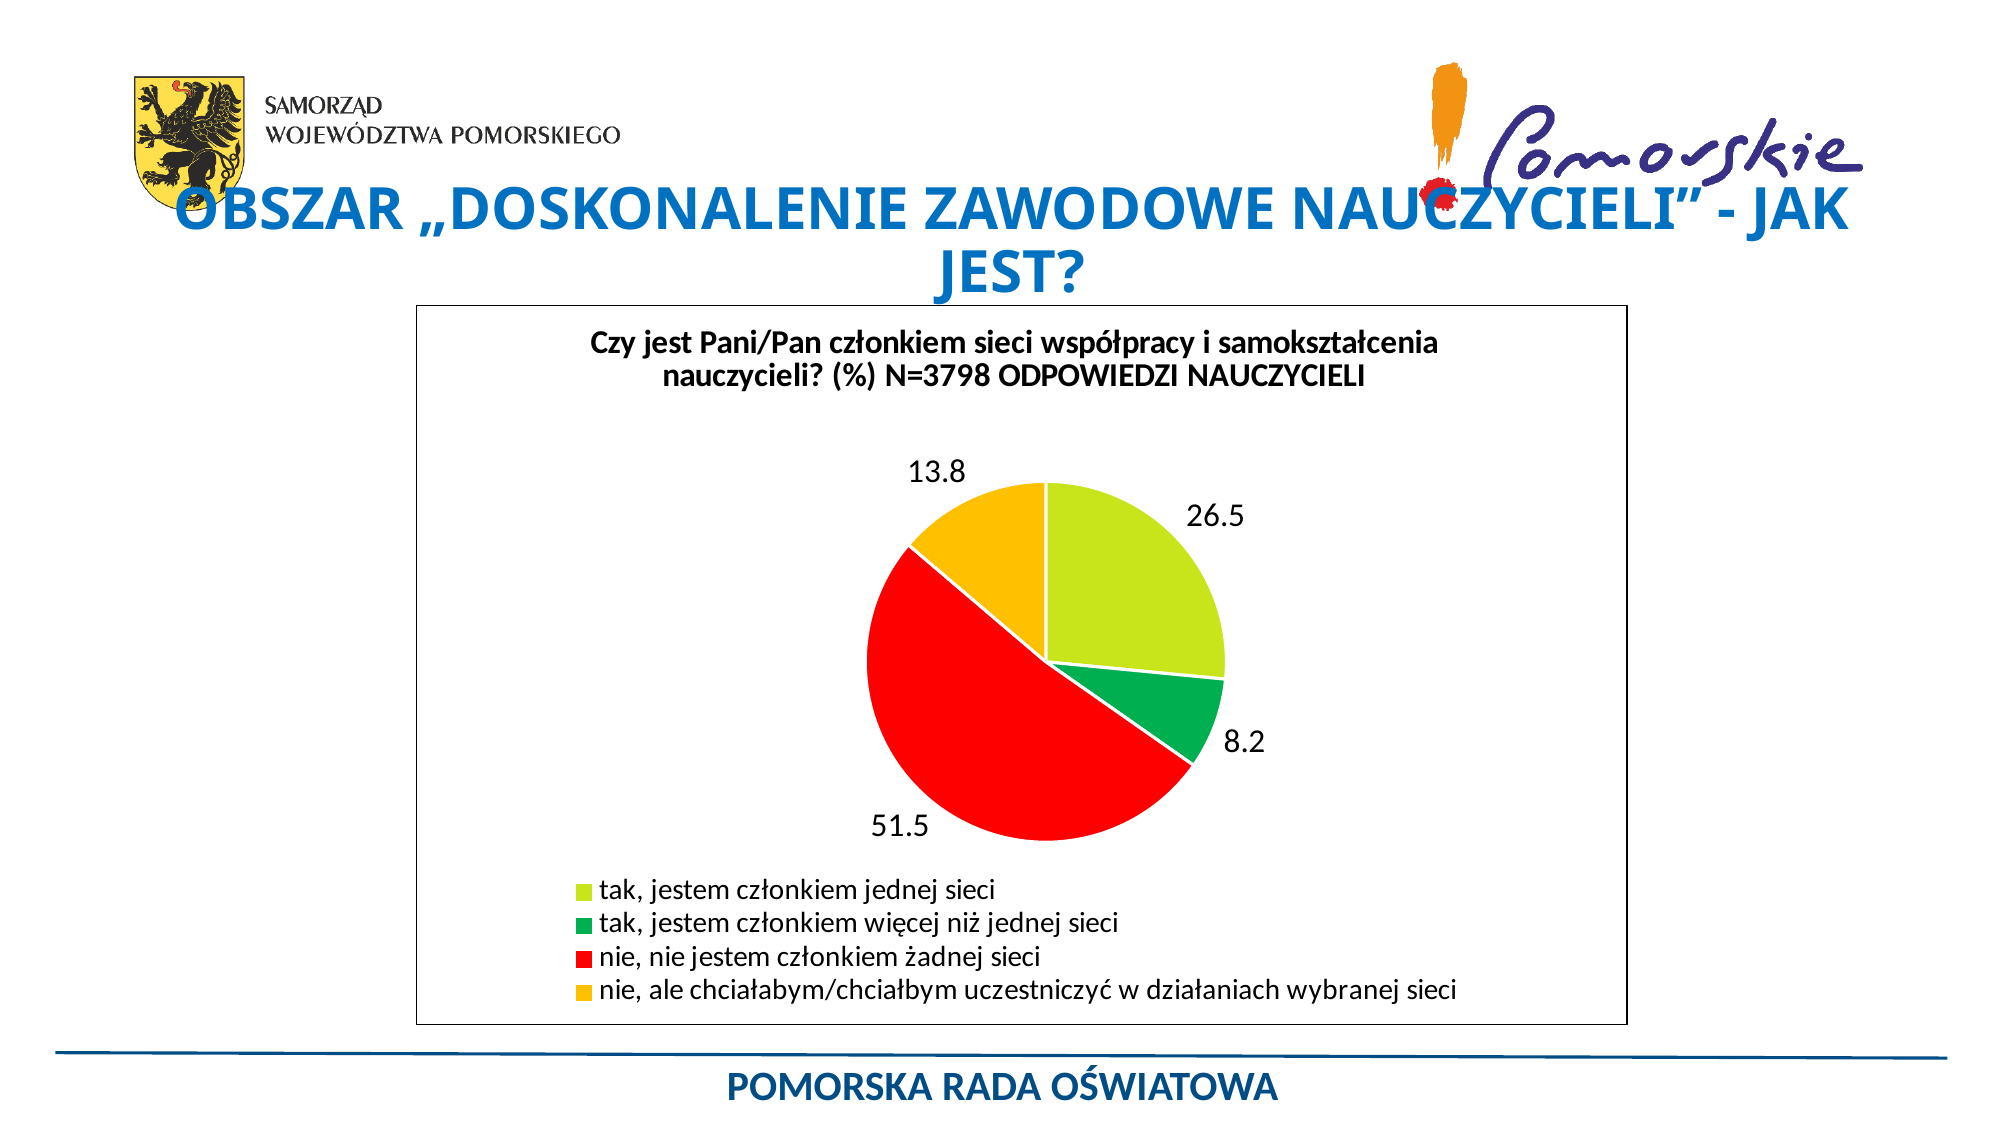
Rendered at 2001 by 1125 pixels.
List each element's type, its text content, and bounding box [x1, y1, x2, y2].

title OBSZAR „DOSKONALENIE ZAWODOWE NAUCZYCIELI” - JAK JEST? [149, 179, 1875, 305]
picture [134, 76, 620, 211]
picture [1419, 62, 1863, 179]
chart [415, 304, 1628, 1026]
